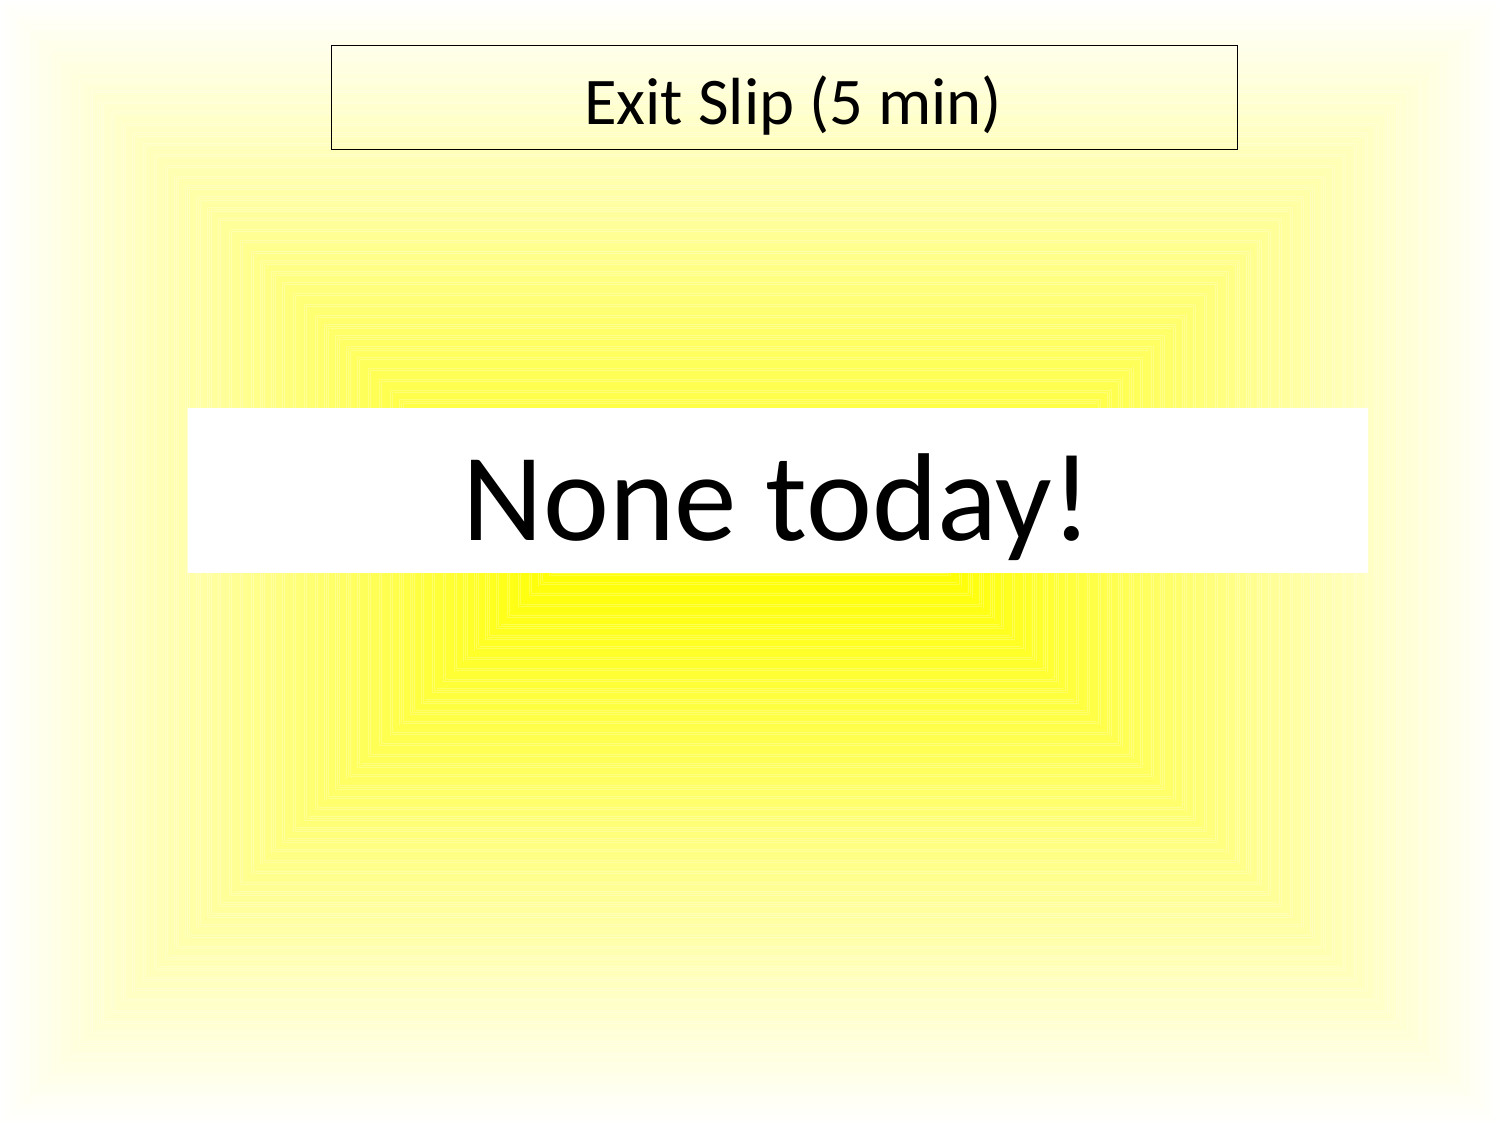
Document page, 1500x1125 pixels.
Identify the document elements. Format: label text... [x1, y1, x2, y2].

text_box None today! [187, 408, 1369, 573]
text_box Exit Slip (5 min) [331, 45, 1238, 150]
